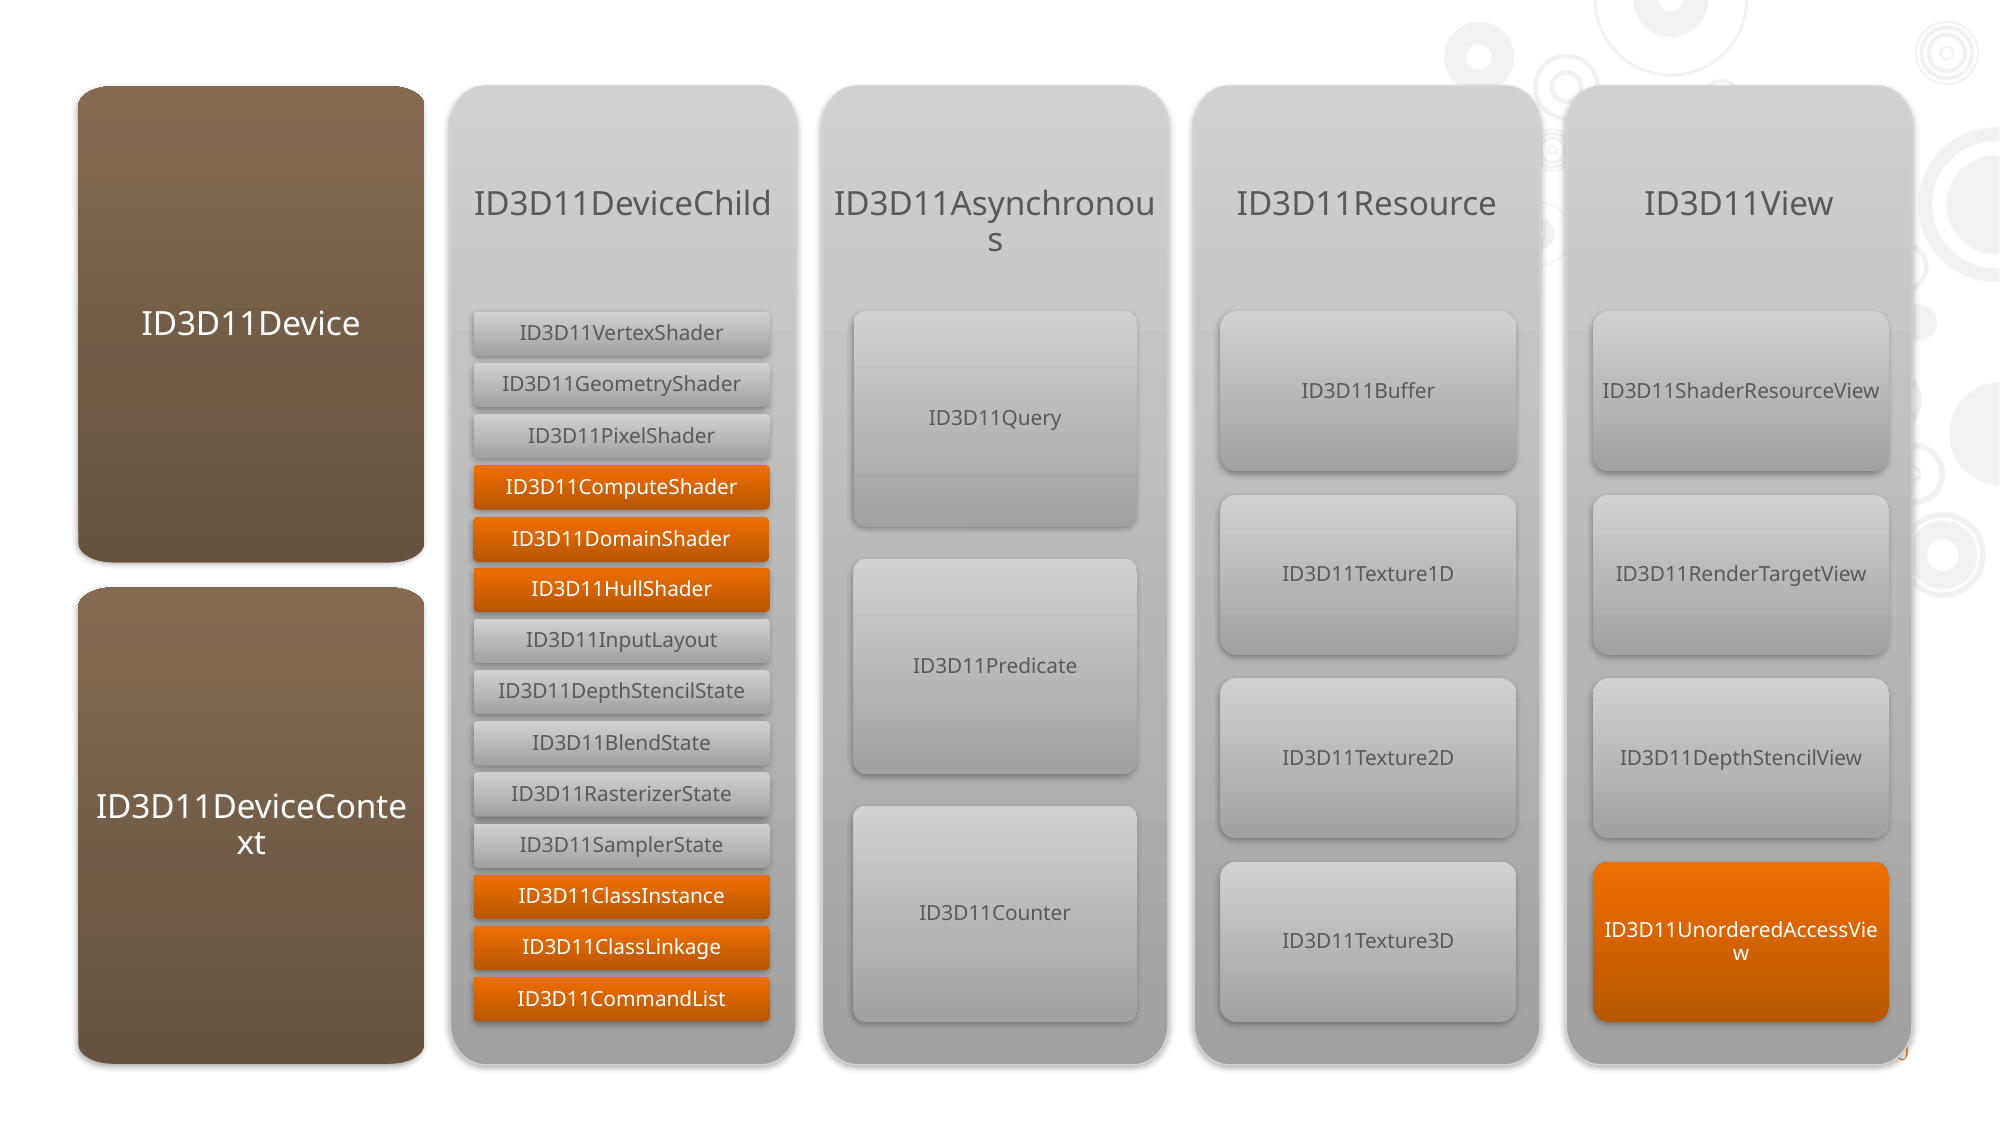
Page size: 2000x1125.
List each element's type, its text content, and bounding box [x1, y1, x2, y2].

text_box ID3D11RenderTargetView [1593, 495, 1889, 655]
text_box ID3D11ClassInstance [473, 874, 770, 920]
text_box ID3D11Buffer [1220, 311, 1517, 472]
text_box ID3D11ShaderResourceView [1593, 311, 1889, 472]
text_box ID3D11CommandList [473, 977, 770, 1022]
text_box ID3D11DeviceContext [78, 587, 425, 1064]
picture [0, 0, 2000, 1125]
text_box ID3D11Resource [1193, 85, 1541, 1066]
text_box ID3D11HullShader [473, 568, 770, 612]
text_box ID3D11GeometryShader [473, 362, 770, 408]
text_box ID3D11BlendState [473, 721, 770, 766]
text_box ID3D11ComputeShader [473, 465, 770, 510]
text_box ID3D11DeviceChild [449, 85, 798, 1066]
text_box ID3D11PixelShader [473, 414, 770, 459]
text_box ID3D11SamplerState [473, 823, 770, 868]
text_box ID3D11DepthStencilView [1593, 678, 1889, 839]
text_box ID3D11Device [78, 86, 425, 563]
text_box ID3D11Query [853, 311, 1137, 527]
text_box ID3D11InputLayout [473, 618, 770, 664]
text_box ID3D11DomainShader [473, 517, 770, 562]
text_box ID3D11VertexShader [473, 311, 770, 357]
text_box ID3D11Texture3D [1220, 862, 1517, 1022]
text_box ID3D11RasterizerState [473, 772, 770, 817]
text_box ID3D11Texture2D [1220, 678, 1517, 839]
text_box ID3D11DepthStencilState [473, 670, 770, 715]
text_box ID3D11ClassLinkage [473, 925, 770, 971]
text_box ID3D11Texture1D [1220, 495, 1517, 655]
text_box ID3D11Counter [853, 806, 1137, 1022]
text_box ID3D11Predicate [853, 558, 1137, 775]
text_box ID3D11View [1565, 85, 1913, 1066]
text_box ID3D11Asynchronous [821, 85, 1169, 1066]
text_box ID3D11UnorderedAccessView [1593, 862, 1889, 1022]
